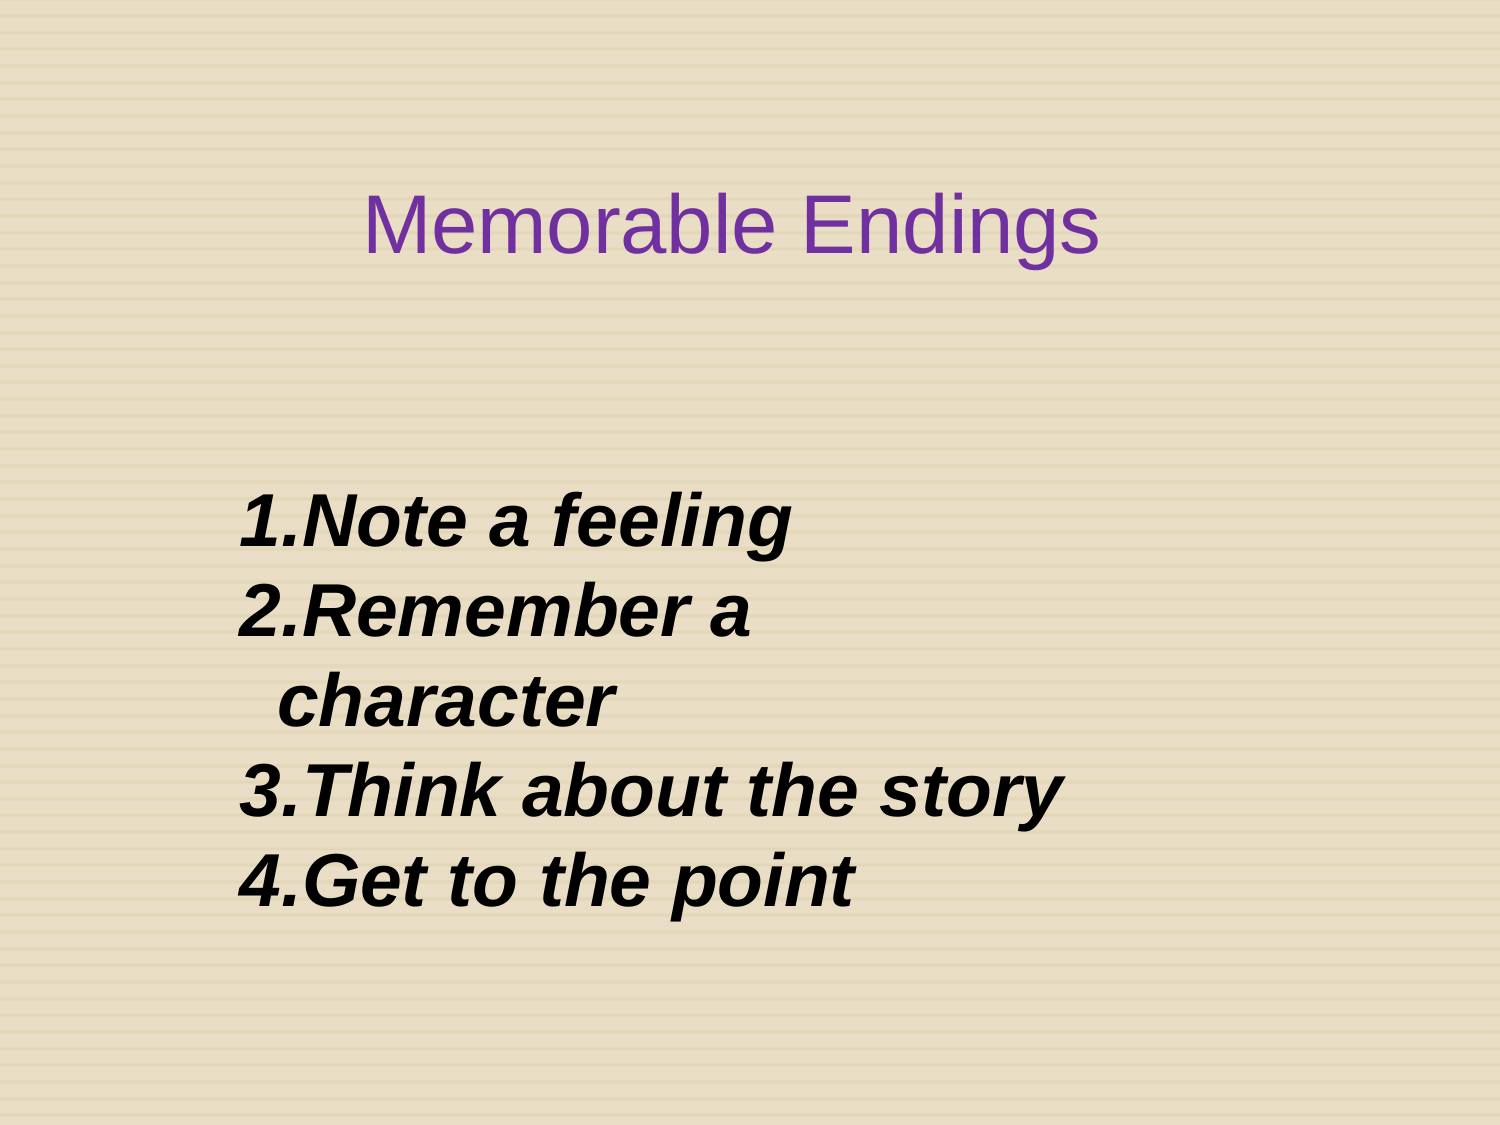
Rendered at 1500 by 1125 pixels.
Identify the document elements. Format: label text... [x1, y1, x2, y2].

text_box Note a feeling Remember a character Think about the story Get to the point [224, 463, 1125, 929]
text_box Memorable Endings [50, 162, 1438, 278]
